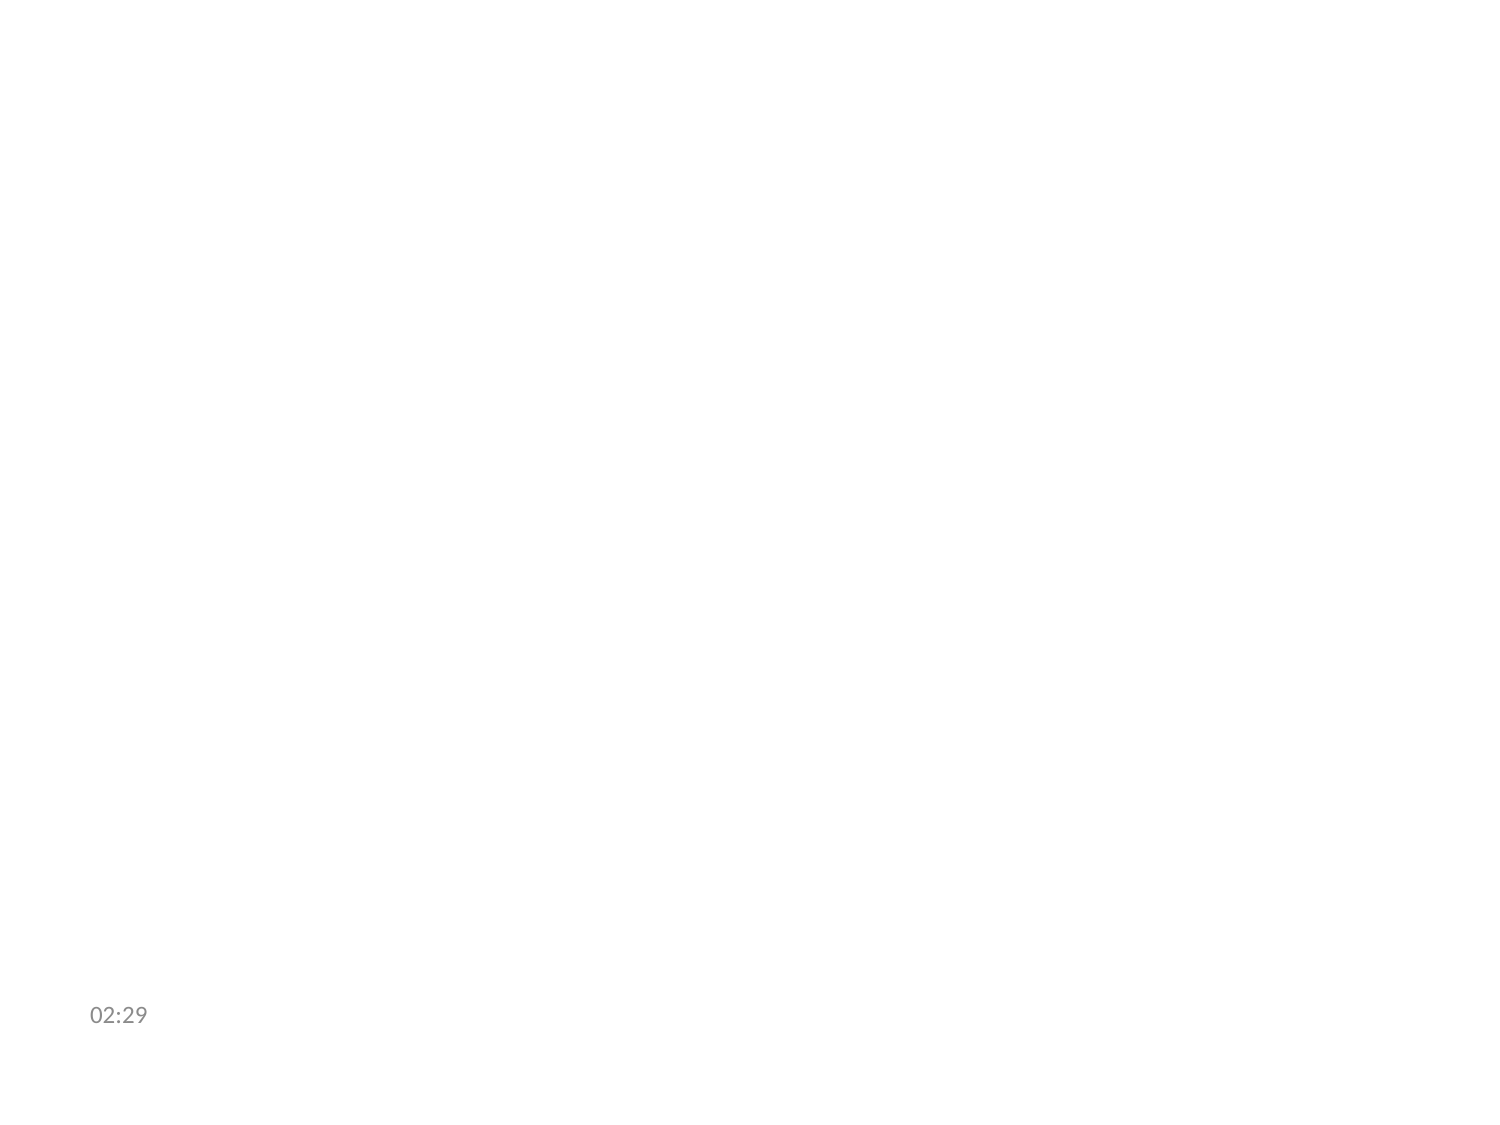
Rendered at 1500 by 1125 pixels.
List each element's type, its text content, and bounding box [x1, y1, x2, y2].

text_box 15:35 [75, 983, 425, 1044]
